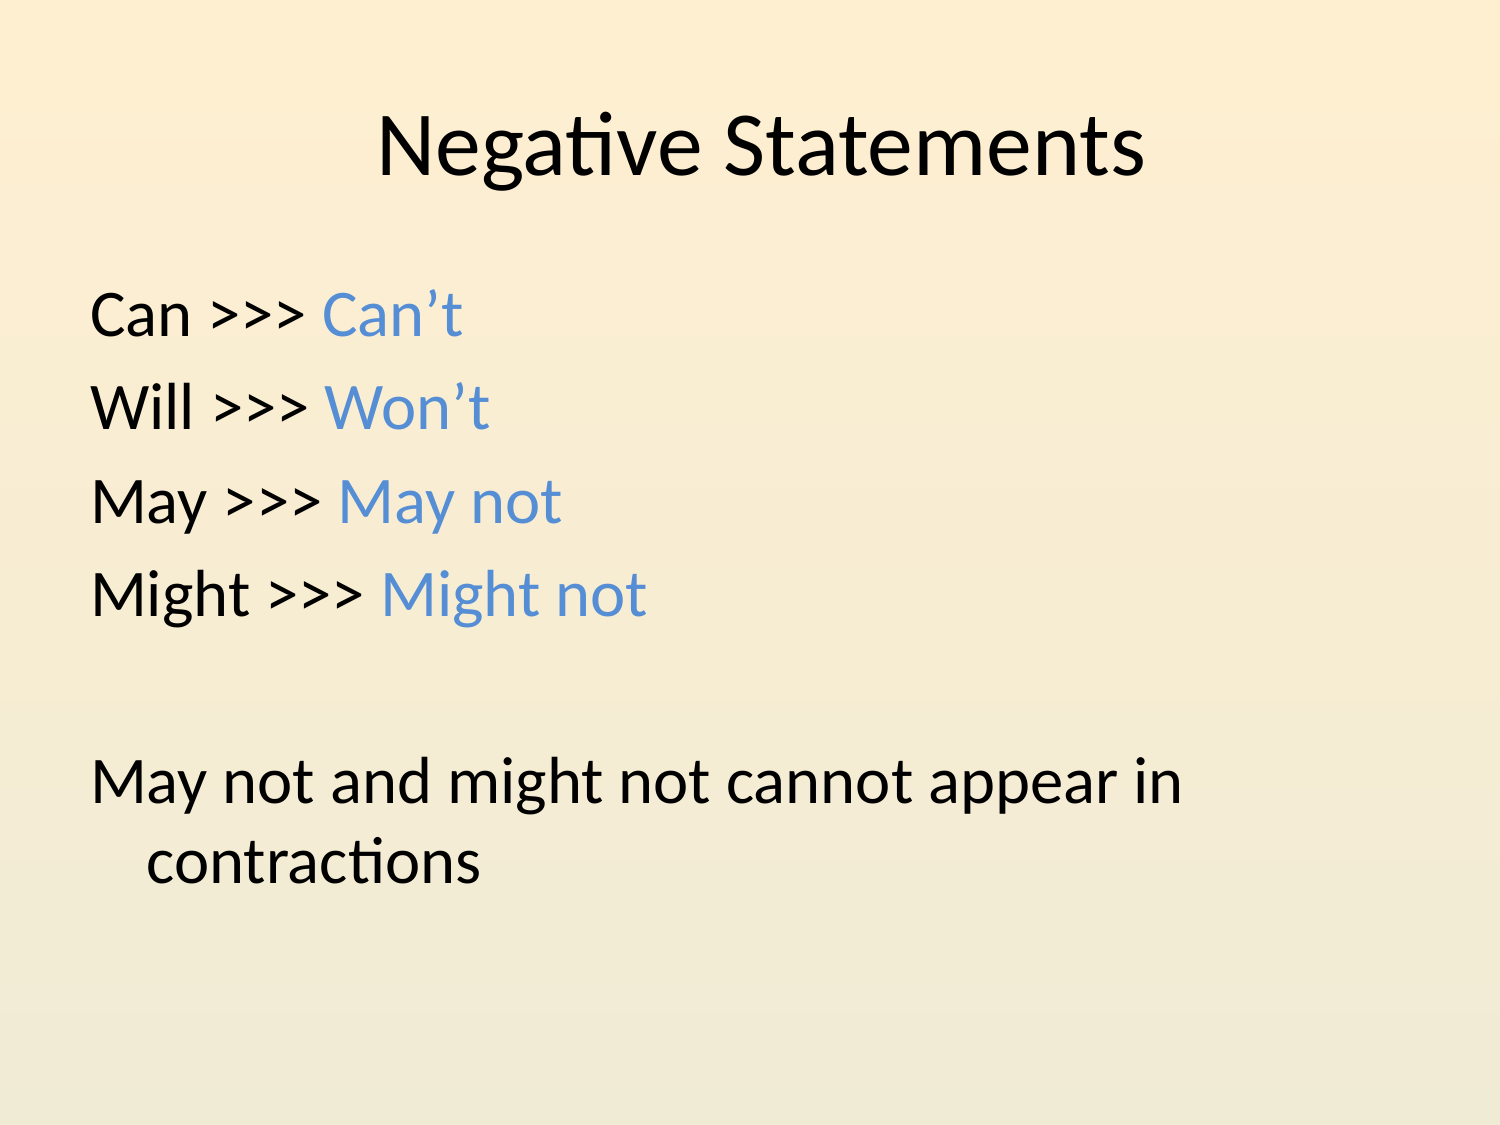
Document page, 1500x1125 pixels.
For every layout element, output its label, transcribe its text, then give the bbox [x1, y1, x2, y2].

list Can >>> Can’t Will >>> Won’t May >>> May not Might >>> Might not May not and might not cannot appear in contractions [75, 262, 1425, 1005]
title Negative Statements [75, 45, 1425, 233]
